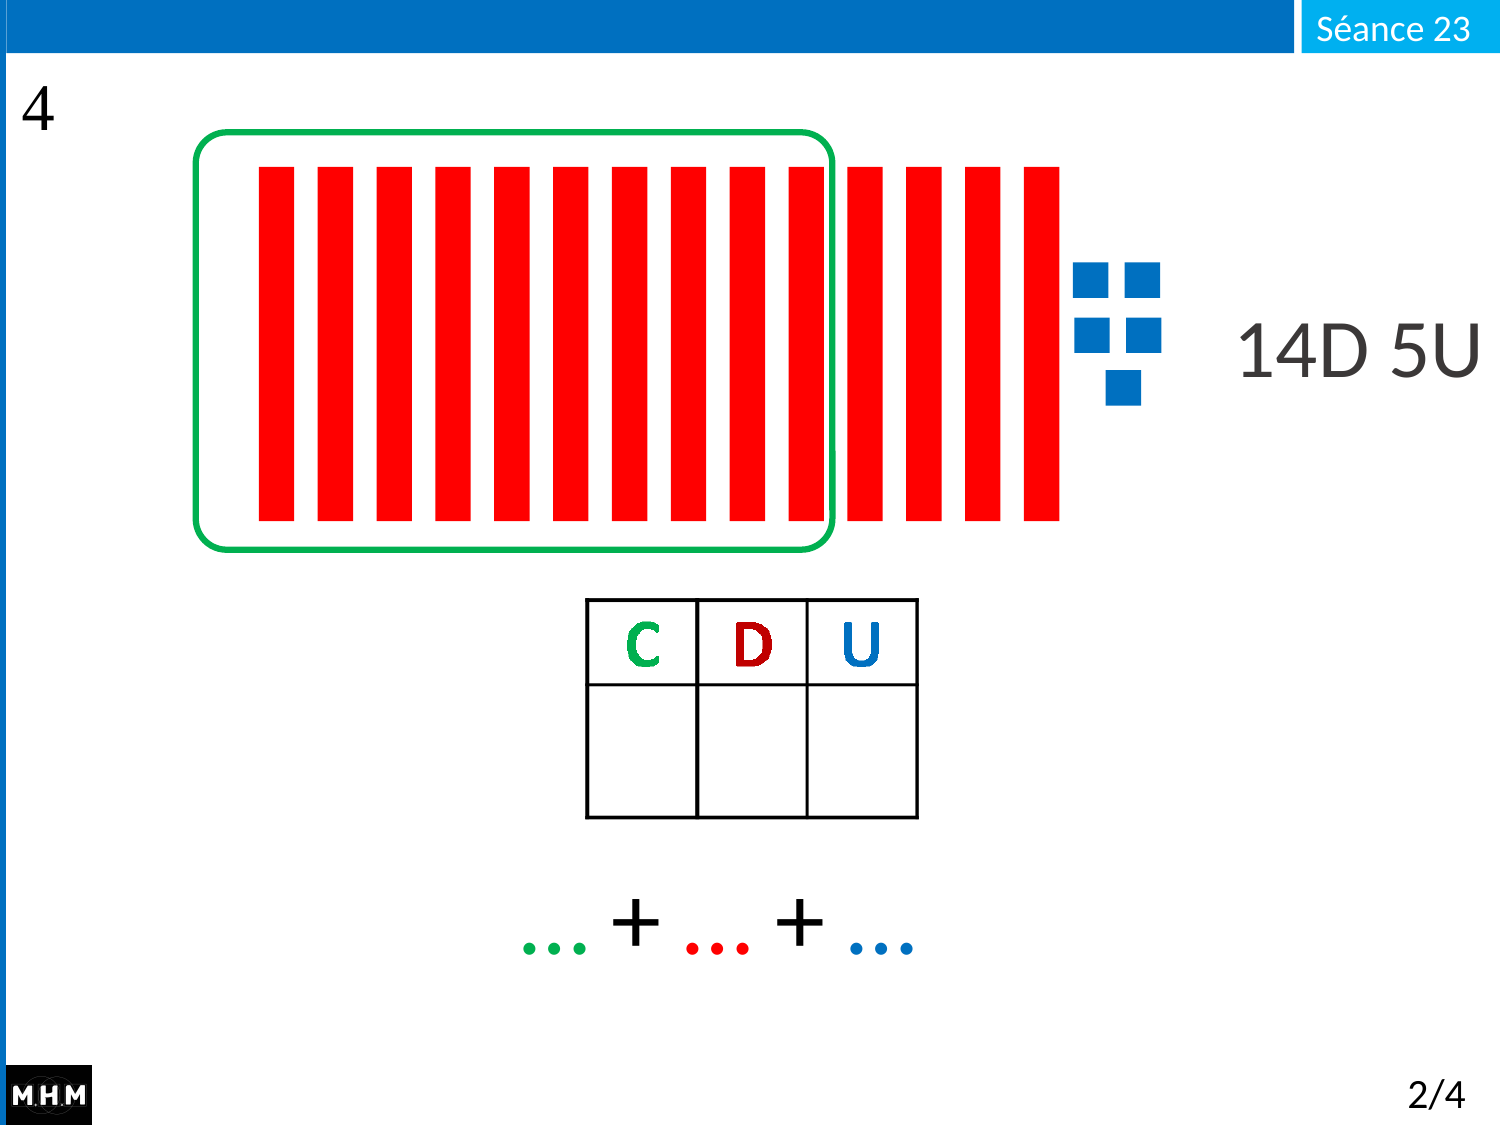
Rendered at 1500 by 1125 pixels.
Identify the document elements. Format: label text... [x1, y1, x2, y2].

text_box 14D 5U [965, 286, 1500, 402]
text_box [1023, 402, 1060, 522]
text_box [552, 166, 589, 522]
picture [6, 1065, 92, 1125]
text_box [905, 166, 943, 522]
text_box [493, 166, 531, 522]
text_box … + … + … [335, 847, 1124, 982]
text_box [1023, 166, 1060, 286]
text_box [1124, 261, 1161, 286]
text_box [376, 166, 413, 522]
text_box [434, 166, 472, 522]
text_box [964, 166, 1001, 522]
text_box [670, 166, 707, 522]
picture [578, 590, 922, 820]
text_box [1105, 402, 1142, 407]
text_box [729, 166, 766, 522]
text_box [846, 166, 884, 522]
list 2/4 [1373, 1064, 1500, 1125]
text_box [194, 131, 834, 551]
text_box [611, 166, 648, 522]
text_box [1072, 261, 1109, 286]
text_box [787, 166, 825, 522]
text_box [317, 166, 354, 522]
text_box [258, 166, 295, 522]
